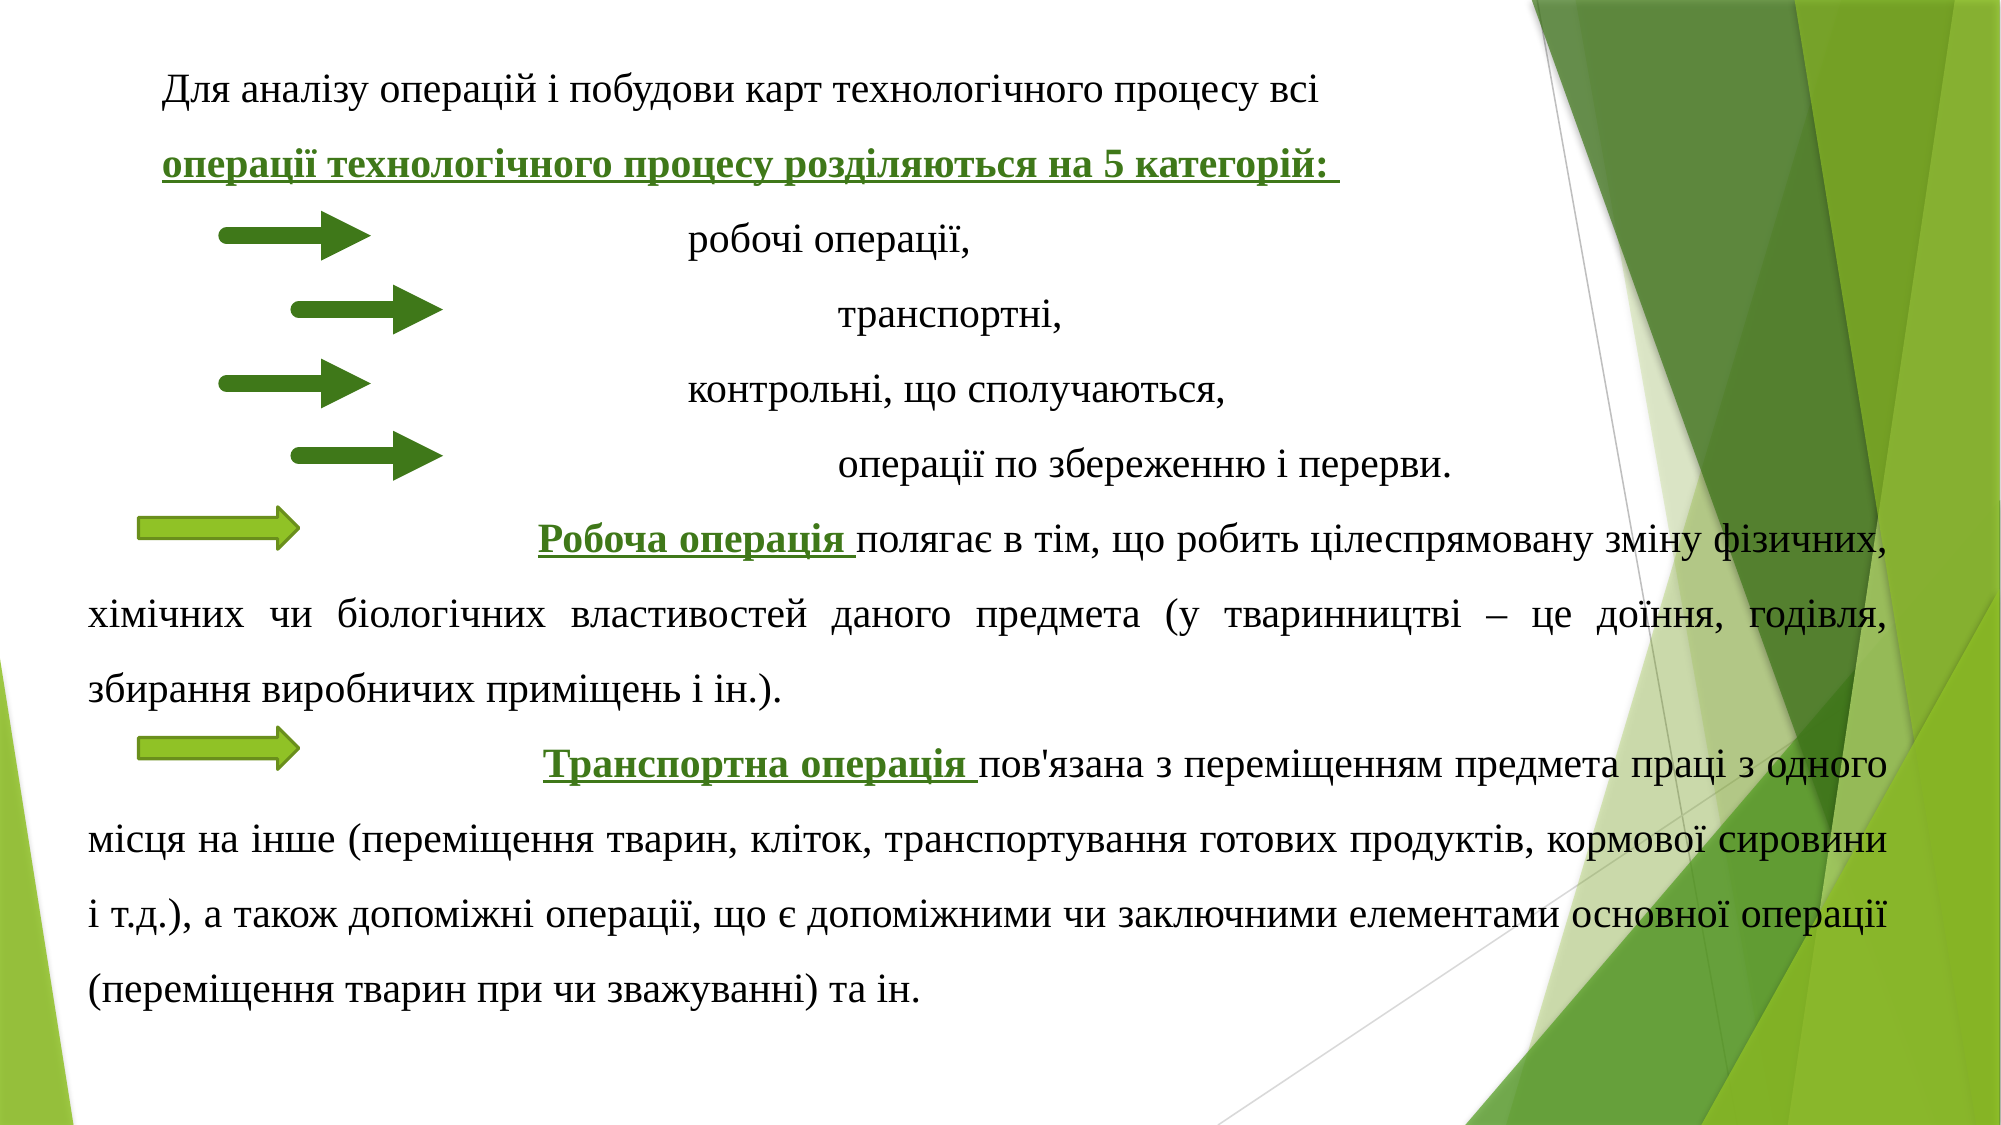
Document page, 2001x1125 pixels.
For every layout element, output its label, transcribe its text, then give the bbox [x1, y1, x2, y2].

text_box [136, 725, 300, 771]
text_box Для аналізу операцій і побудови карт технологічного процесу всі операції технологічного процесу розділяються на 5 категорій: робочі операції, транспортні, контрольні, що сполучаються, операції по збереженню і перерви. Робоча операція полягає в тім, що робить цілеспрямовану зміну фізичних, хімічних чи біологічних властивостей даного предмета (у тваринництві – це доїння, годівля, збирання виробничих приміщень і ін.). Транспортна операція пов'язана з переміщенням предмета праці з одного місця на інше (переміщення тварин, кліток, транспортування готових продуктів, кормової сировини і т.д.), а також допоміжні операції, що є допоміжними чи заключними елементами основної операції (переміщення тварин при чи зважуванні) та ін. [73, 28, 1903, 1094]
text_box [136, 505, 300, 551]
